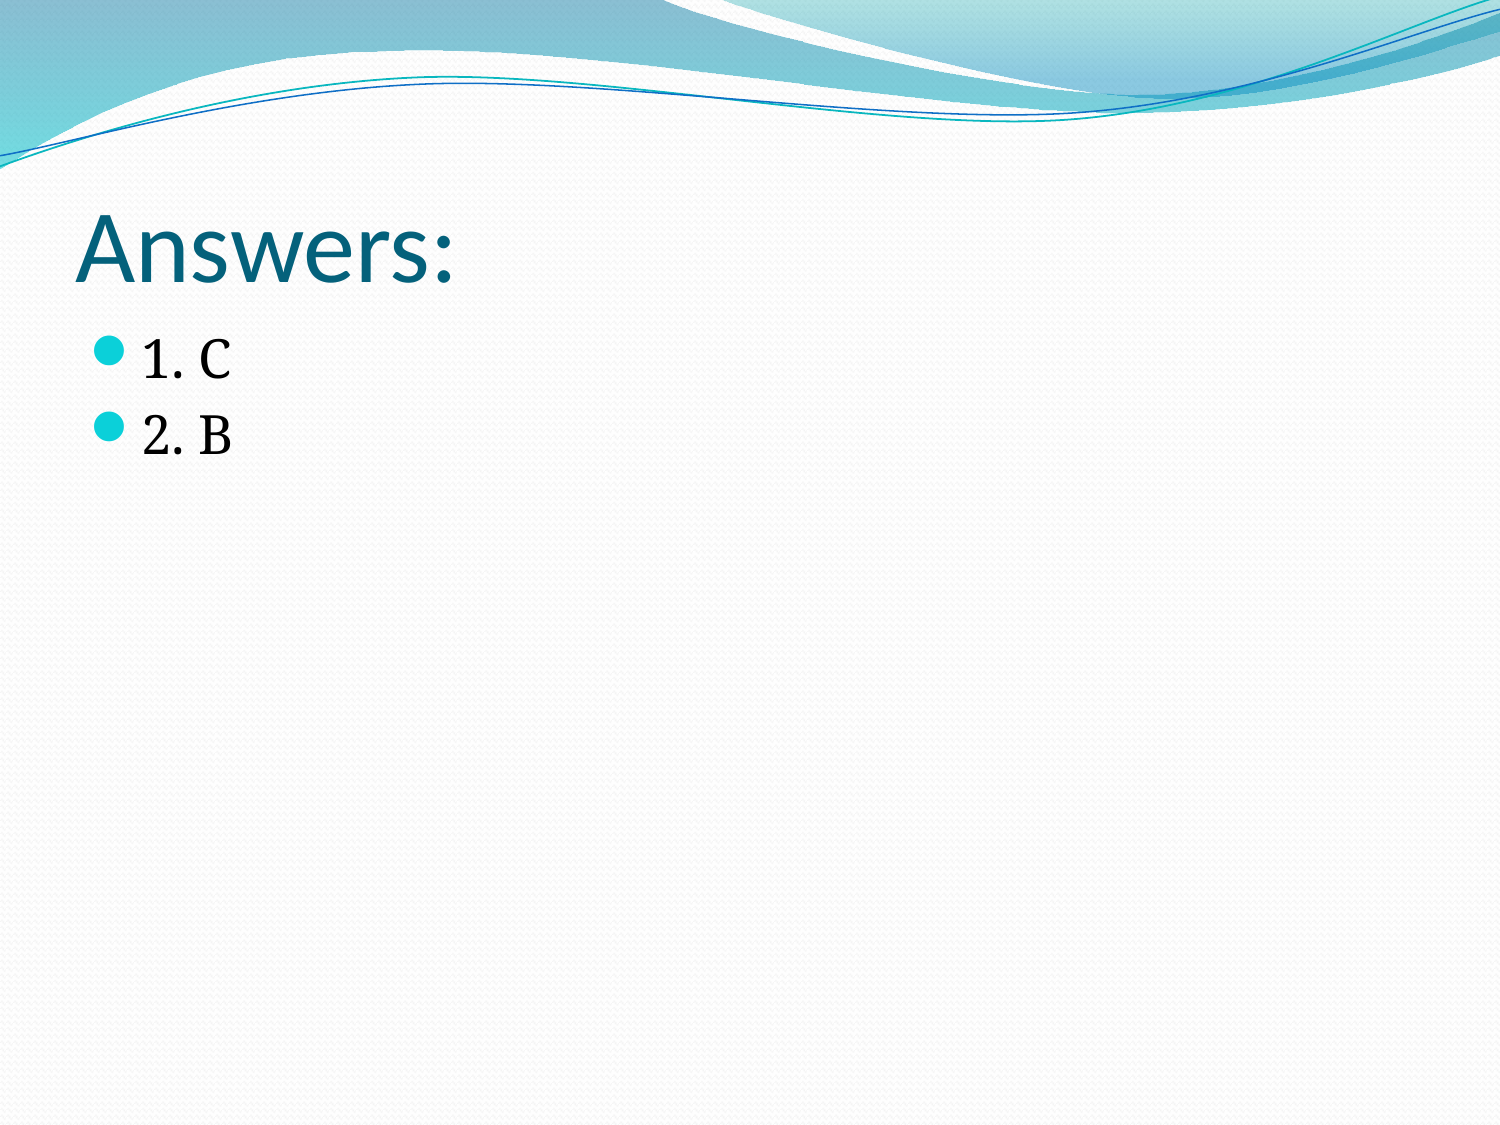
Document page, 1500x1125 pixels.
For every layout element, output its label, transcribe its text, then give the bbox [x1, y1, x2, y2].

list 1. C 2. B [75, 317, 1425, 1038]
title Answers: [75, 115, 1425, 303]
